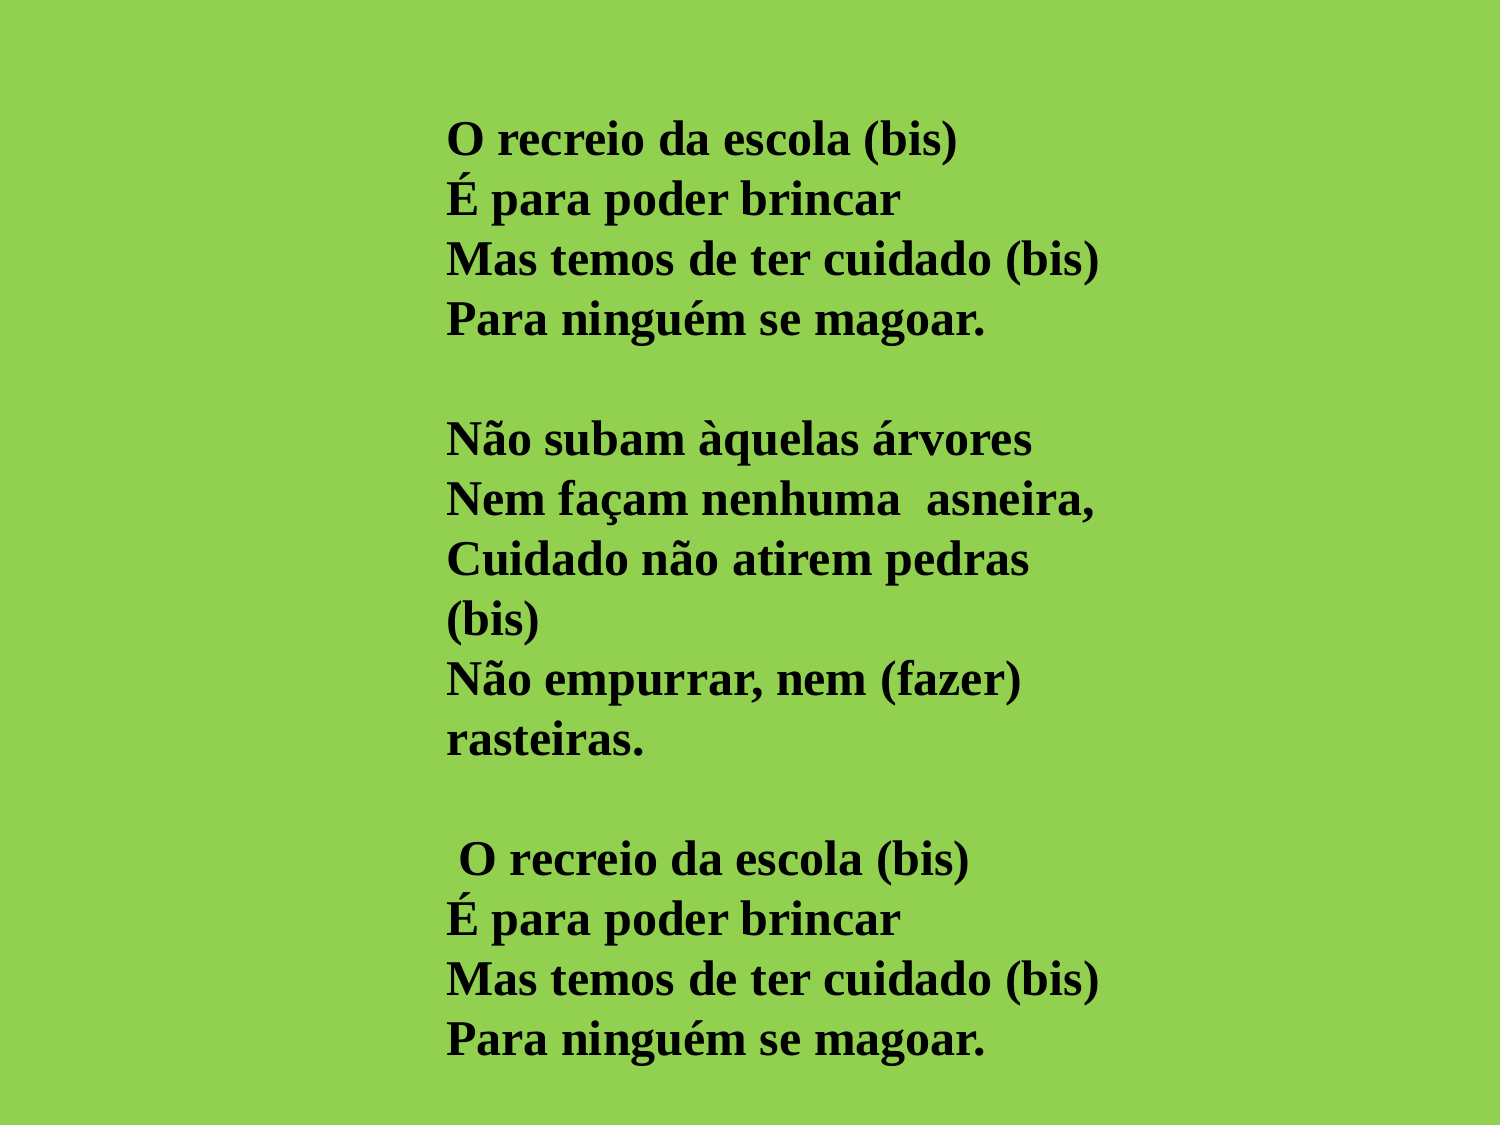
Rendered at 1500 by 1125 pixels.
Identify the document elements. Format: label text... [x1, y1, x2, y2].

text_box O recreio da escola (bis) É para poder brincar Mas temos de ter cuidado (bis) Para ninguém se magoar. Não subam àquelas árvores Nem façam nenhuma asneira, Cuidado não atirem pedras (bis) Não empurrar, nem (fazer) rasteiras. O recreio da escola (bis) É para poder brincar Mas temos de ter cuidado (bis) Para ninguém se magoar. [374, 97, 1125, 1125]
